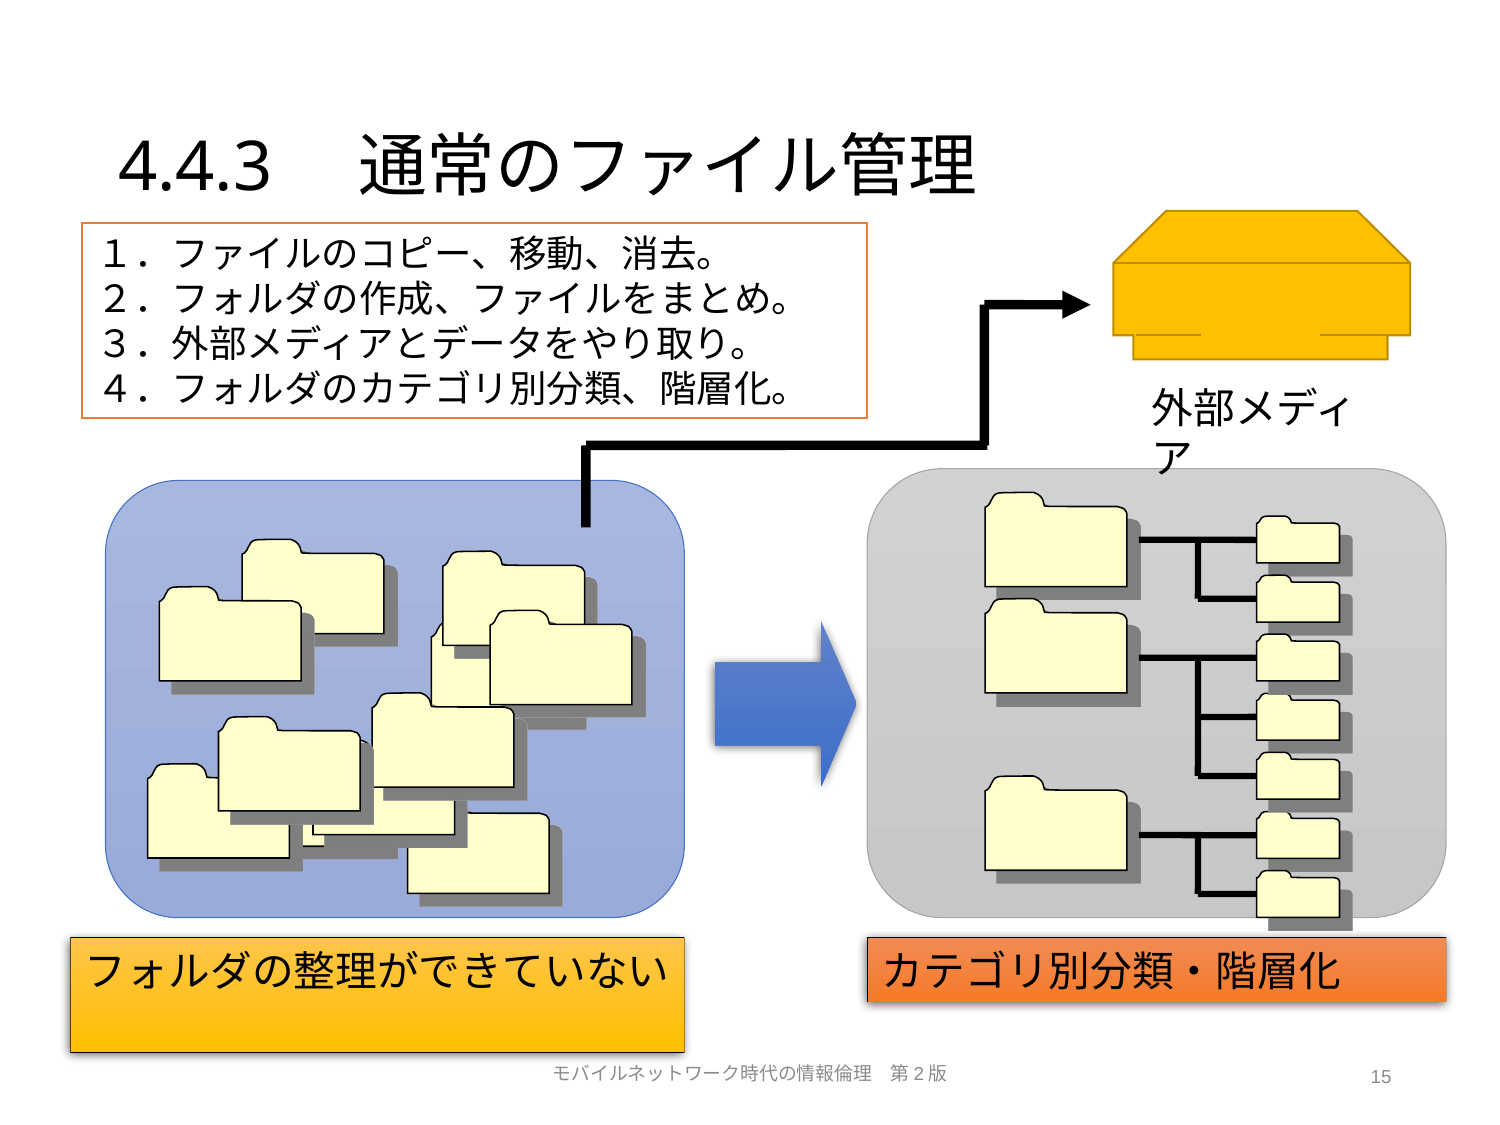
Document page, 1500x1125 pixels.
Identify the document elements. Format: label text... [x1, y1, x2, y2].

text_box [147, 763, 290, 859]
text_box [866, 468, 1447, 919]
text_box [1256, 516, 1340, 563]
text_box [985, 598, 1127, 693]
text_box [490, 610, 632, 705]
text_box [302, 824, 325, 847]
text_box [1256, 811, 1340, 859]
text_box [312, 788, 455, 835]
footer モバイルネットワーク時代の情報倫理 第2版 [496, 1042, 1004, 1103]
text_box 外部メディア [1136, 374, 1385, 490]
text_box [372, 692, 514, 788]
slide_number 15 [1081, 1045, 1407, 1106]
text_box [431, 623, 502, 707]
text_box １．ファイルのコピー、移動、消去。 ２．フォルダの作成、ファイルをまとめ。 ３．外部メディアとデータをやり取り。 ４．フォルダのカテゴリ別分類、階層化。 [81, 222, 868, 419]
text_box [1256, 870, 1340, 918]
title 4.4.3 通常のファイル管理 [103, 59, 1397, 278]
text_box [1256, 693, 1340, 741]
text_box フォルダの整理ができていない [70, 937, 685, 1053]
text_box [407, 812, 550, 894]
text_box [985, 298, 1091, 311]
text_box [218, 716, 361, 811]
text_box [442, 551, 585, 646]
text_box [1256, 634, 1340, 681]
text_box [1256, 575, 1340, 623]
text_box [1256, 752, 1340, 800]
text_box [985, 775, 1127, 871]
text_box [242, 539, 384, 634]
text_box カテゴリ別分類・階層化 [867, 937, 1447, 1002]
text_box [985, 492, 1127, 587]
text_box [714, 621, 857, 787]
text_box [104, 479, 685, 919]
text_box [1112, 209, 1412, 361]
text_box [159, 586, 302, 681]
